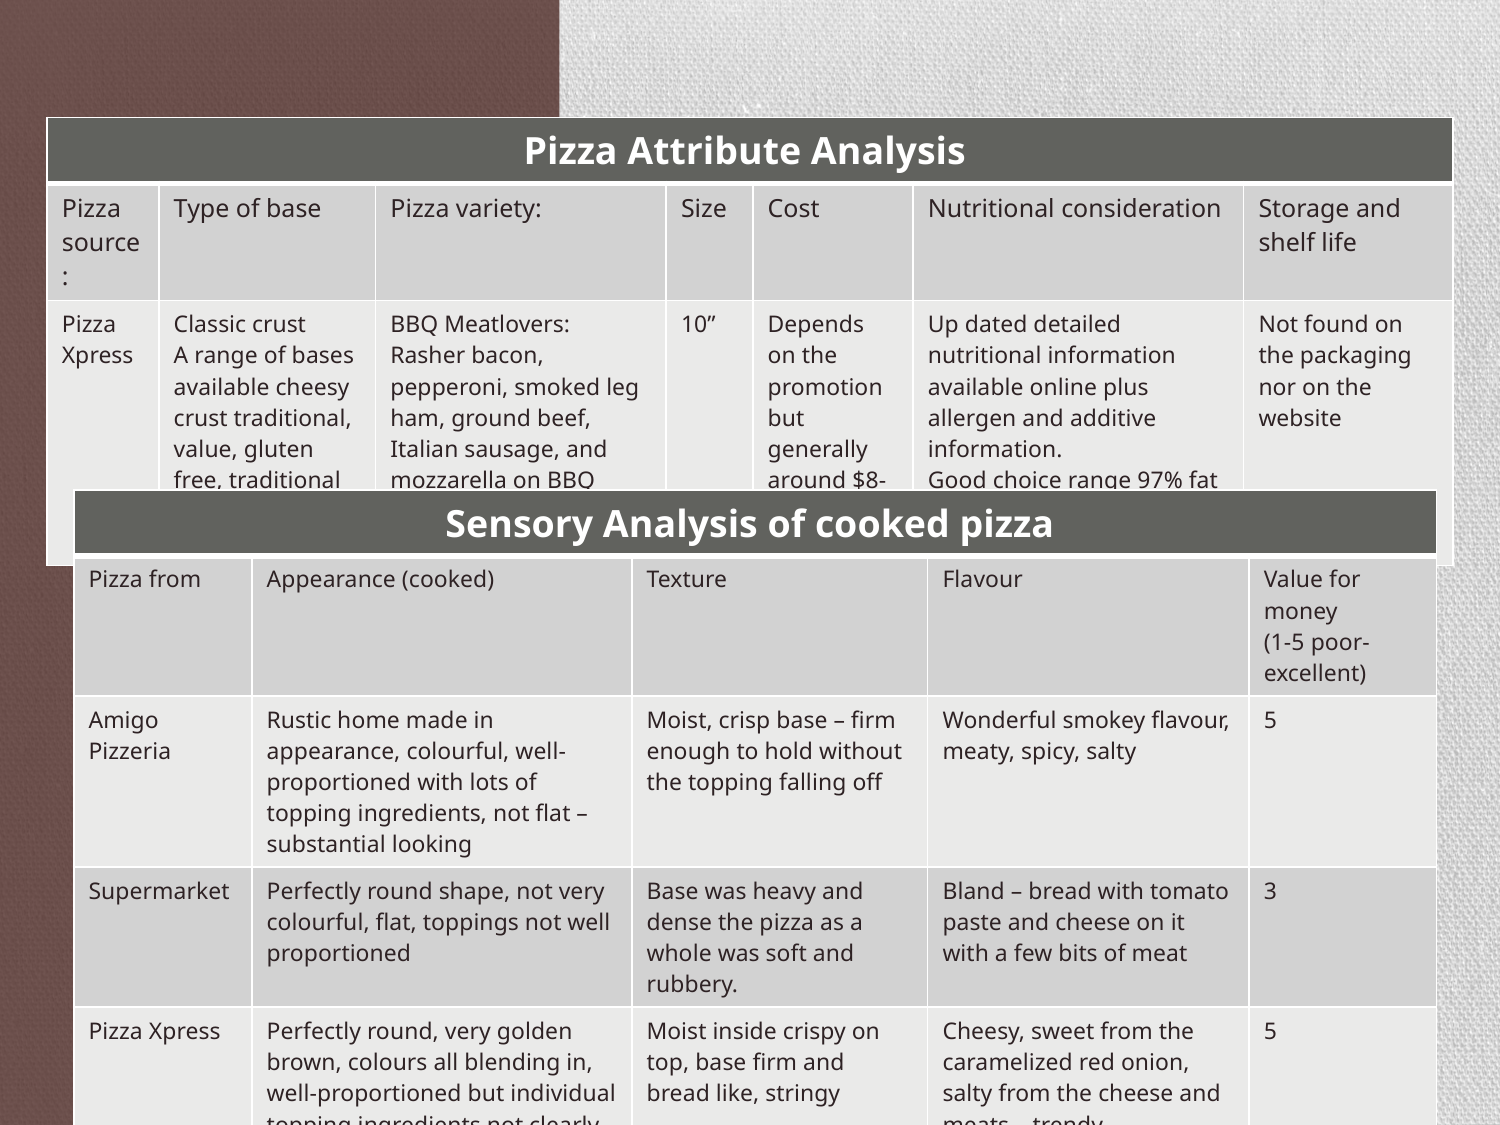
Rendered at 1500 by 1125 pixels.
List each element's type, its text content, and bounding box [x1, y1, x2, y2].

table_cell BBQ Meatlovers: Rasher bacon, pepperoni, smoked leg ham, ground beef, Italian sausage, and mozzarella on BBQ sauce [376, 301, 665, 489]
table_cell Appearance (cooked) [253, 559, 631, 695]
table_cell Depends on the promotion but generally around $8-12 [754, 301, 912, 489]
table_cell Flavour [928, 559, 1248, 695]
table_cell Not found on the packaging nor on the website [1244, 301, 1452, 565]
table_header Sensory Analysis of cooked pizza [75, 491, 1436, 553]
table_cell Moist, crisp base – firm enough to hold without the topping falling off [633, 697, 927, 866]
table_header Pizza Attribute Analysis [48, 118, 1452, 181]
table_cell Pizza Xpress [48, 301, 158, 565]
table_cell Texture [633, 559, 927, 695]
table_cell Pizza variety: [376, 186, 665, 300]
table_cell Rustic home made in appearance, colourful, well-proportioned with lots of topping ingredients, not flat – substantial looking [253, 697, 631, 866]
table_cell Type of base [160, 186, 375, 300]
table_cell Pizza source: [48, 186, 158, 300]
table_cell 5 [1250, 1008, 1436, 1125]
table_cell 10” [667, 301, 752, 489]
table_cell 3 [1250, 868, 1436, 1006]
table_cell 5 [1250, 697, 1436, 866]
table_cell Amigo Pizzeria [75, 697, 251, 866]
table_cell Pizza from [75, 559, 251, 695]
table_cell Wonderful smokey flavour, meaty, spicy, salty [928, 697, 1248, 866]
table_cell Base was heavy and dense the pizza as a whole was soft and rubbery. [633, 868, 927, 1006]
table_cell Size [667, 186, 752, 300]
table_cell Cost [754, 186, 912, 300]
table_cell Storage and shelf life [1244, 186, 1452, 300]
table_cell Value for money (1-5 poor- excellent) [1250, 559, 1436, 695]
table_cell Moist inside crispy on top, base firm and bread like, stringy [633, 1008, 927, 1125]
table_cell Bland – bread with tomato paste and cheese on it with a few bits of meat [928, 868, 1248, 1006]
table_cell Up dated detailed nutritional information available online plus allergen and additive information. Good choice range 97% fat free Low carbohydrate crust [914, 301, 1243, 489]
table_cell Cheesy, sweet from the caramelized red onion, salty from the cheese and meats – trendy combination [928, 1008, 1248, 1125]
table_cell Classic crust A range of bases available cheesy crust traditional, value, gluten free, traditional edge and puff [160, 301, 375, 489]
table_cell Nutritional consideration [914, 186, 1243, 300]
table_cell Perfectly round, very golden brown, colours all blending in, well-proportioned but individual topping ingredients not clearly visible as shown on-line [253, 1008, 631, 1125]
table_cell Pizza Xpress [75, 1008, 251, 1125]
table_cell Perfectly round shape, not very colourful, flat, toppings not well proportioned [253, 868, 631, 1006]
table_cell Supermarket [75, 868, 251, 1006]
